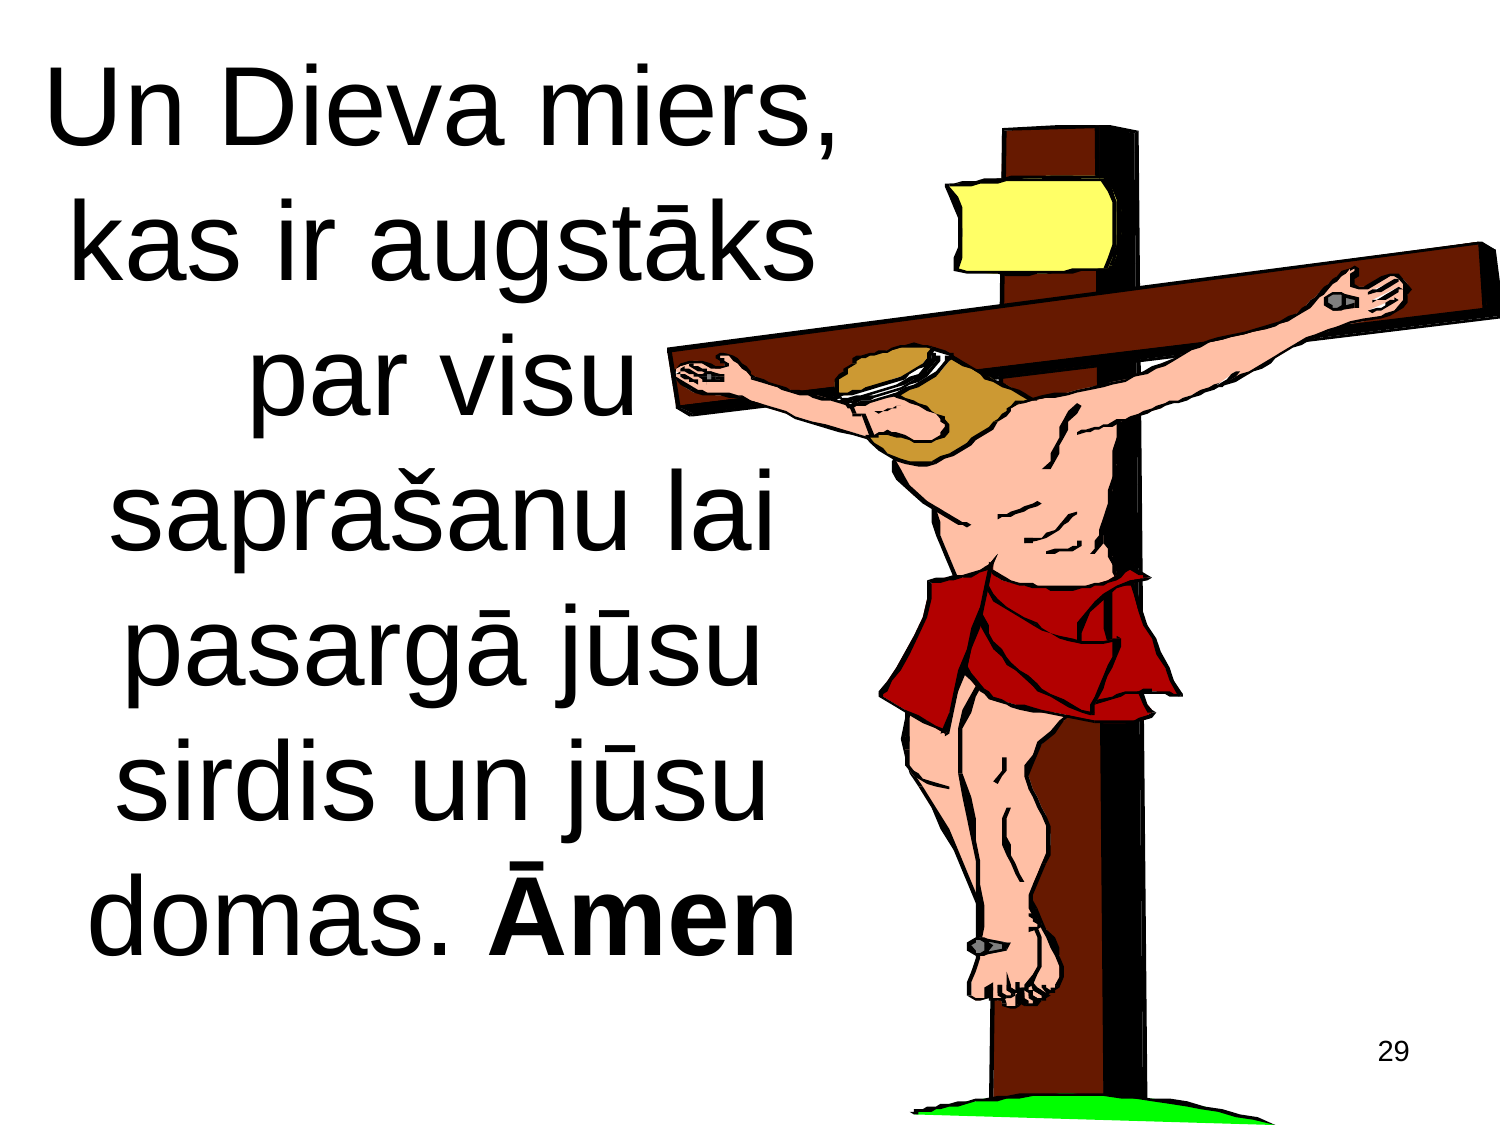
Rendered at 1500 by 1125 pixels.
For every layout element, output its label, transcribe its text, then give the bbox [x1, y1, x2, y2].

picture [662, 125, 1500, 1125]
title Un Dieva miers, kas ir augstāks par visu saprašanu lai pasargā jūsu sirdis un jūsu domas. Āmen [17, 479, 657, 668]
